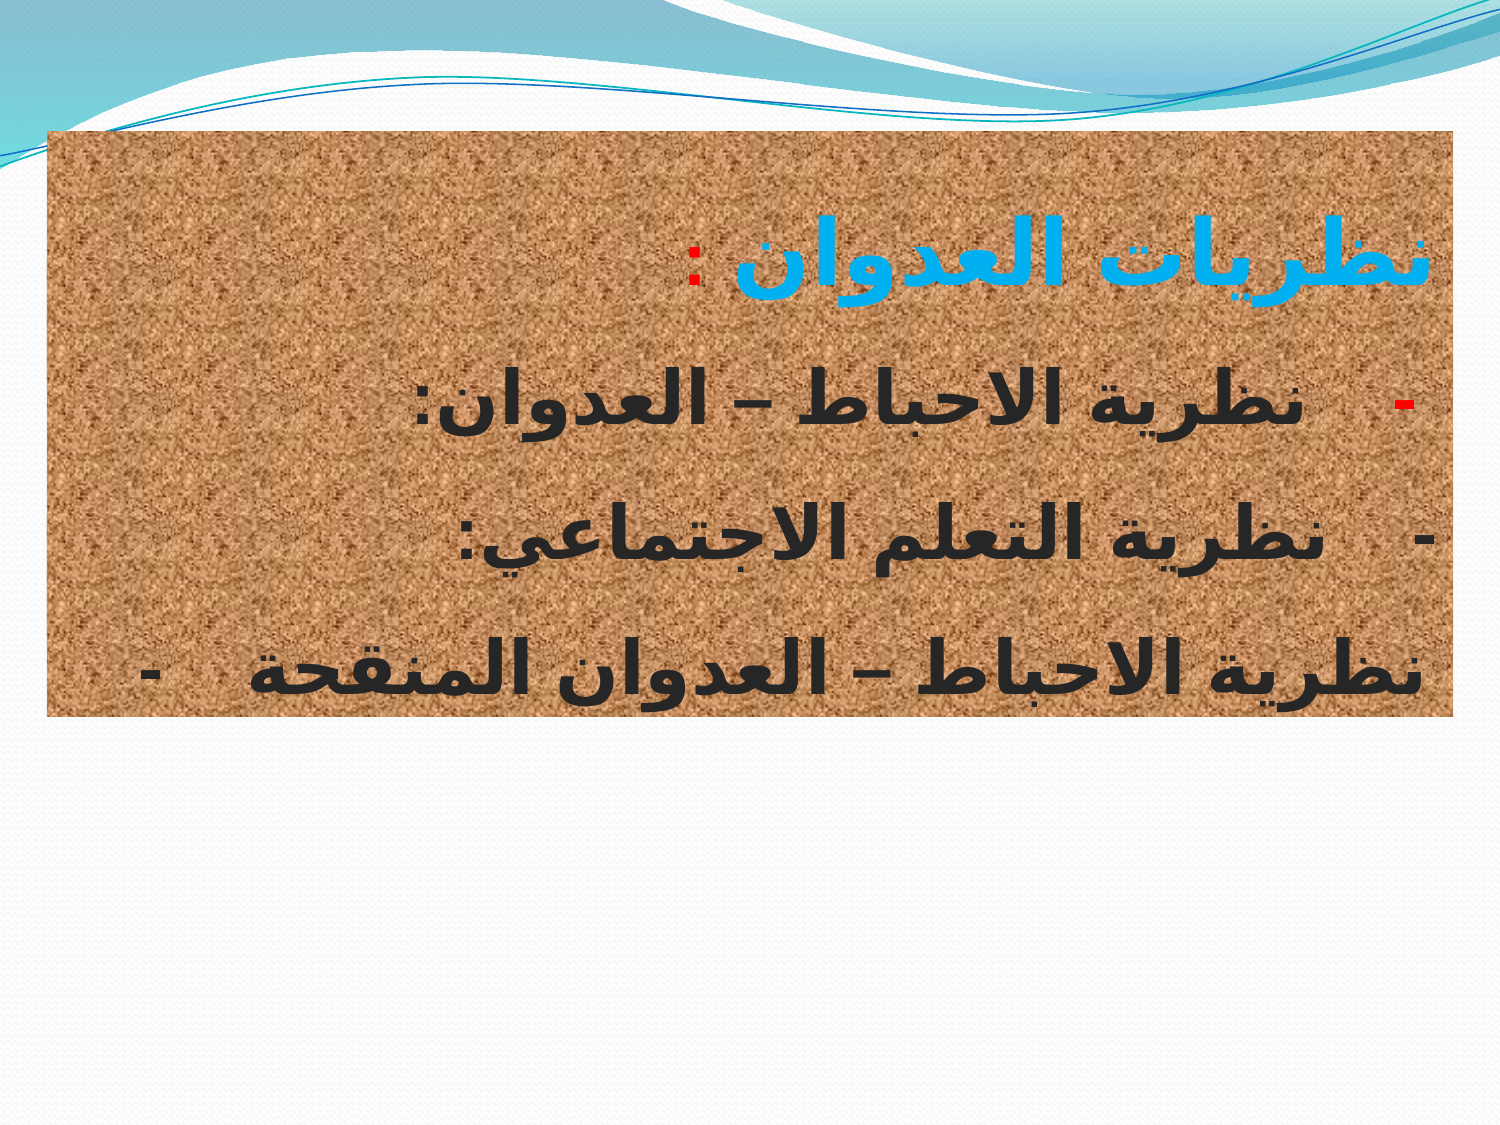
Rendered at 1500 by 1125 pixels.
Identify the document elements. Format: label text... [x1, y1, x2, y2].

text_box نظريات العدوان : - نظرية الاحباط – العدوان: - نظرية التعلم الاجتماعي: - نظرية الاحباط – العدوان المنقحة [46, 131, 1454, 717]
